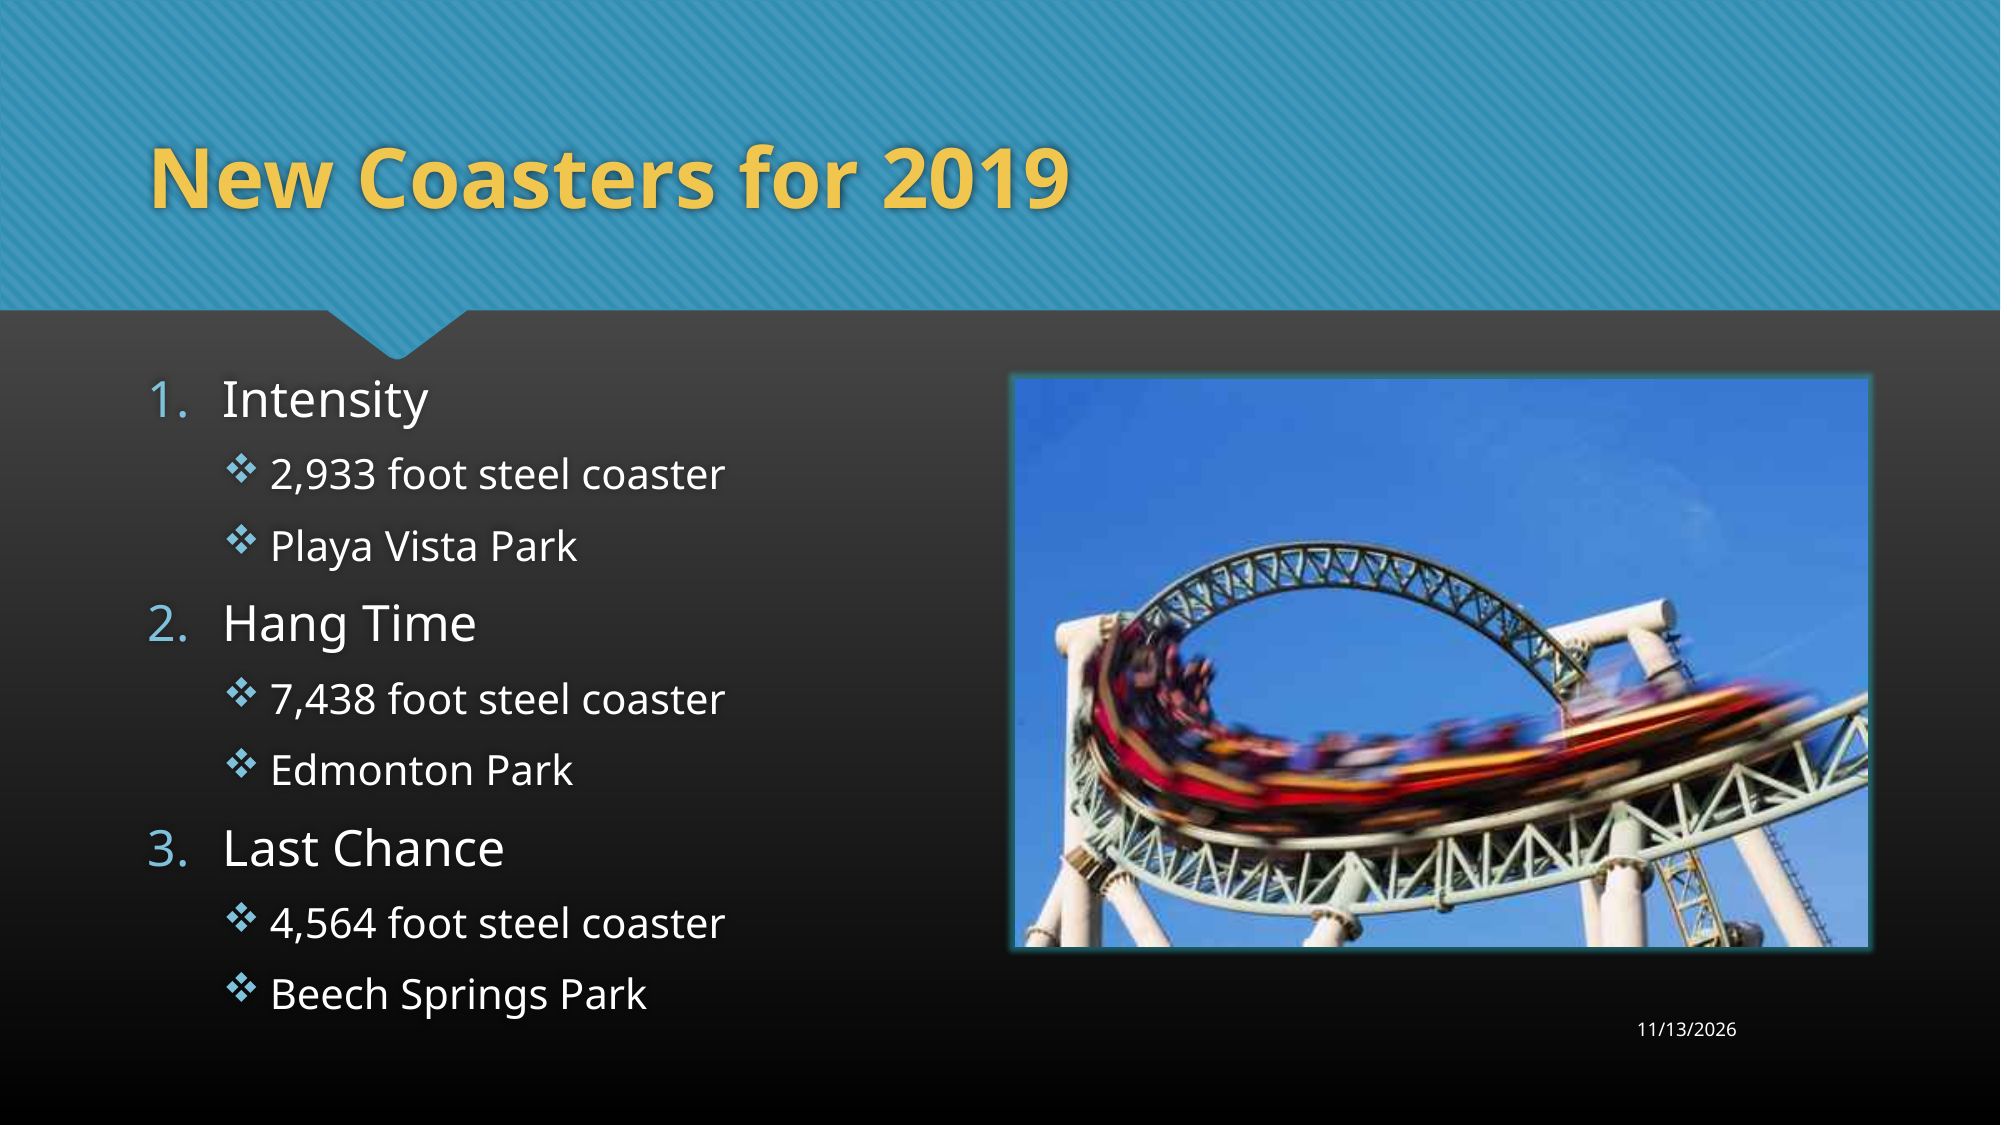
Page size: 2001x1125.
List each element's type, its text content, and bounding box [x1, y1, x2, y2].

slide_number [1531, 991, 1752, 1051]
list Intensity 2,933 foot steel coaster Playa Vista Park Hang Time 7,438 foot steel coaster Edmonton Park Last Chance 4,564 foot steel coaster Beech Springs Park [132, 337, 984, 1048]
title New Coasters for 2019 [132, 73, 1868, 233]
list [1014, 378, 1868, 947]
